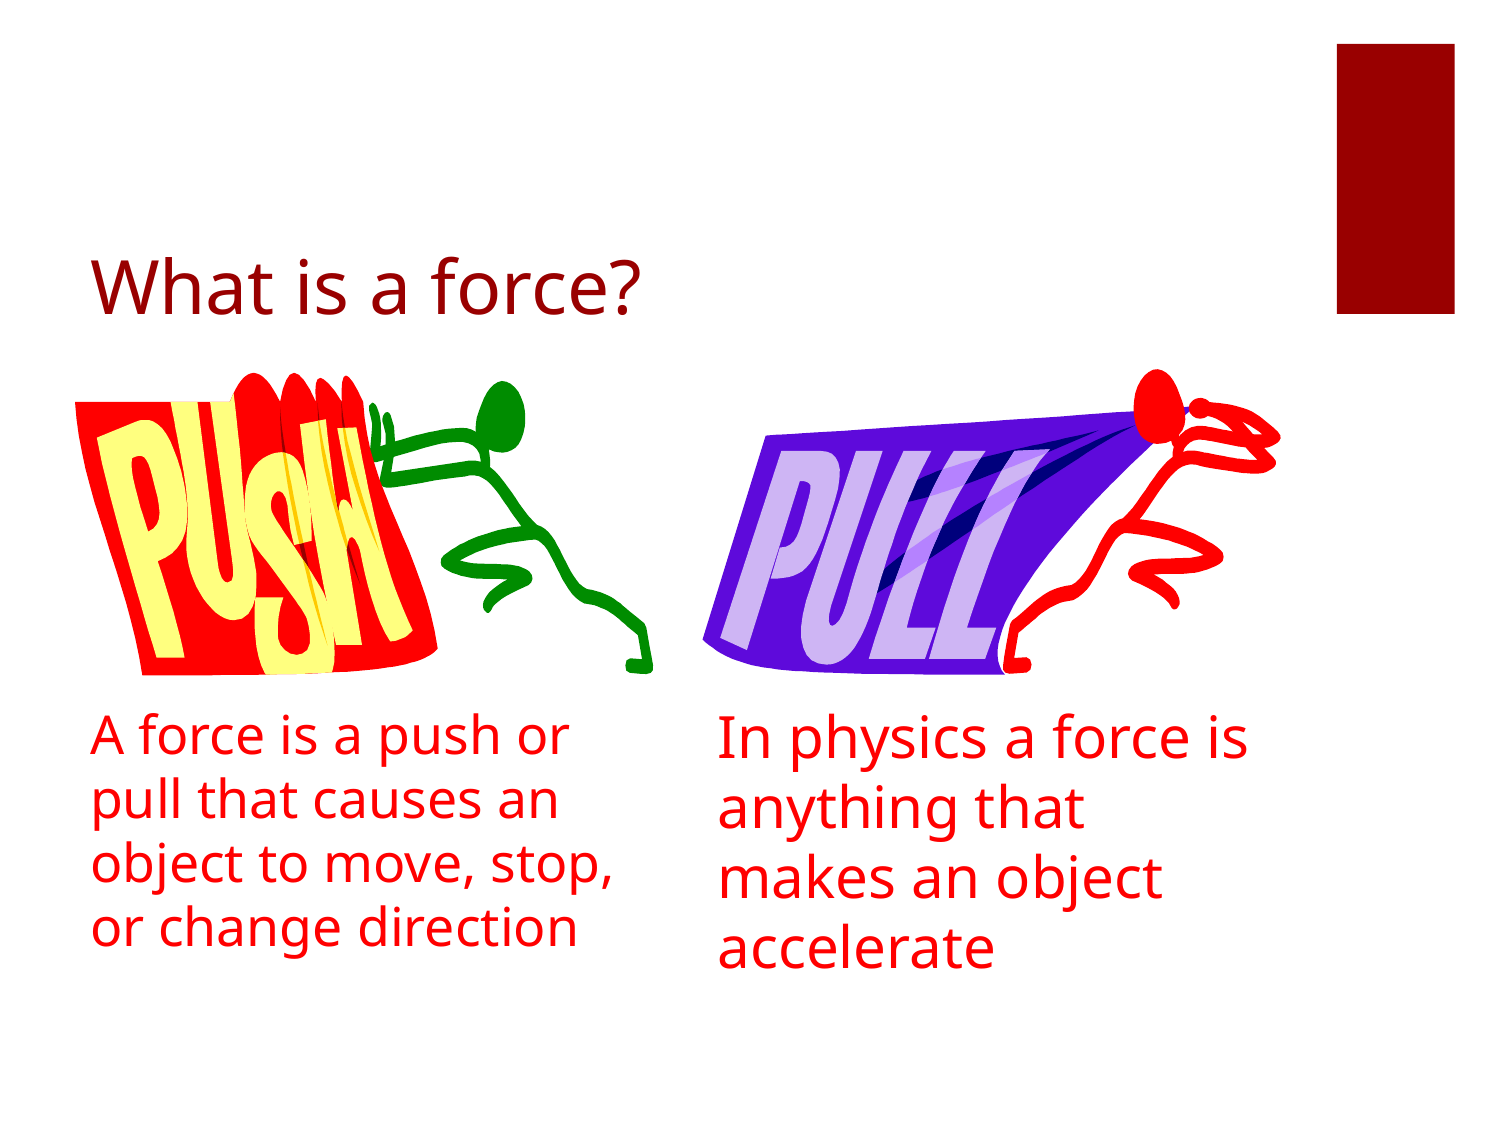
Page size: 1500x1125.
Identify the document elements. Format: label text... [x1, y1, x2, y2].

title What is a force? [75, 149, 1288, 338]
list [74, 362, 661, 679]
list In physics a force is anything that makes an object accelerate [702, 693, 1288, 1009]
list A force is a push or pull that causes an object to move, stop, or change direction [75, 693, 660, 1009]
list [701, 362, 1288, 679]
